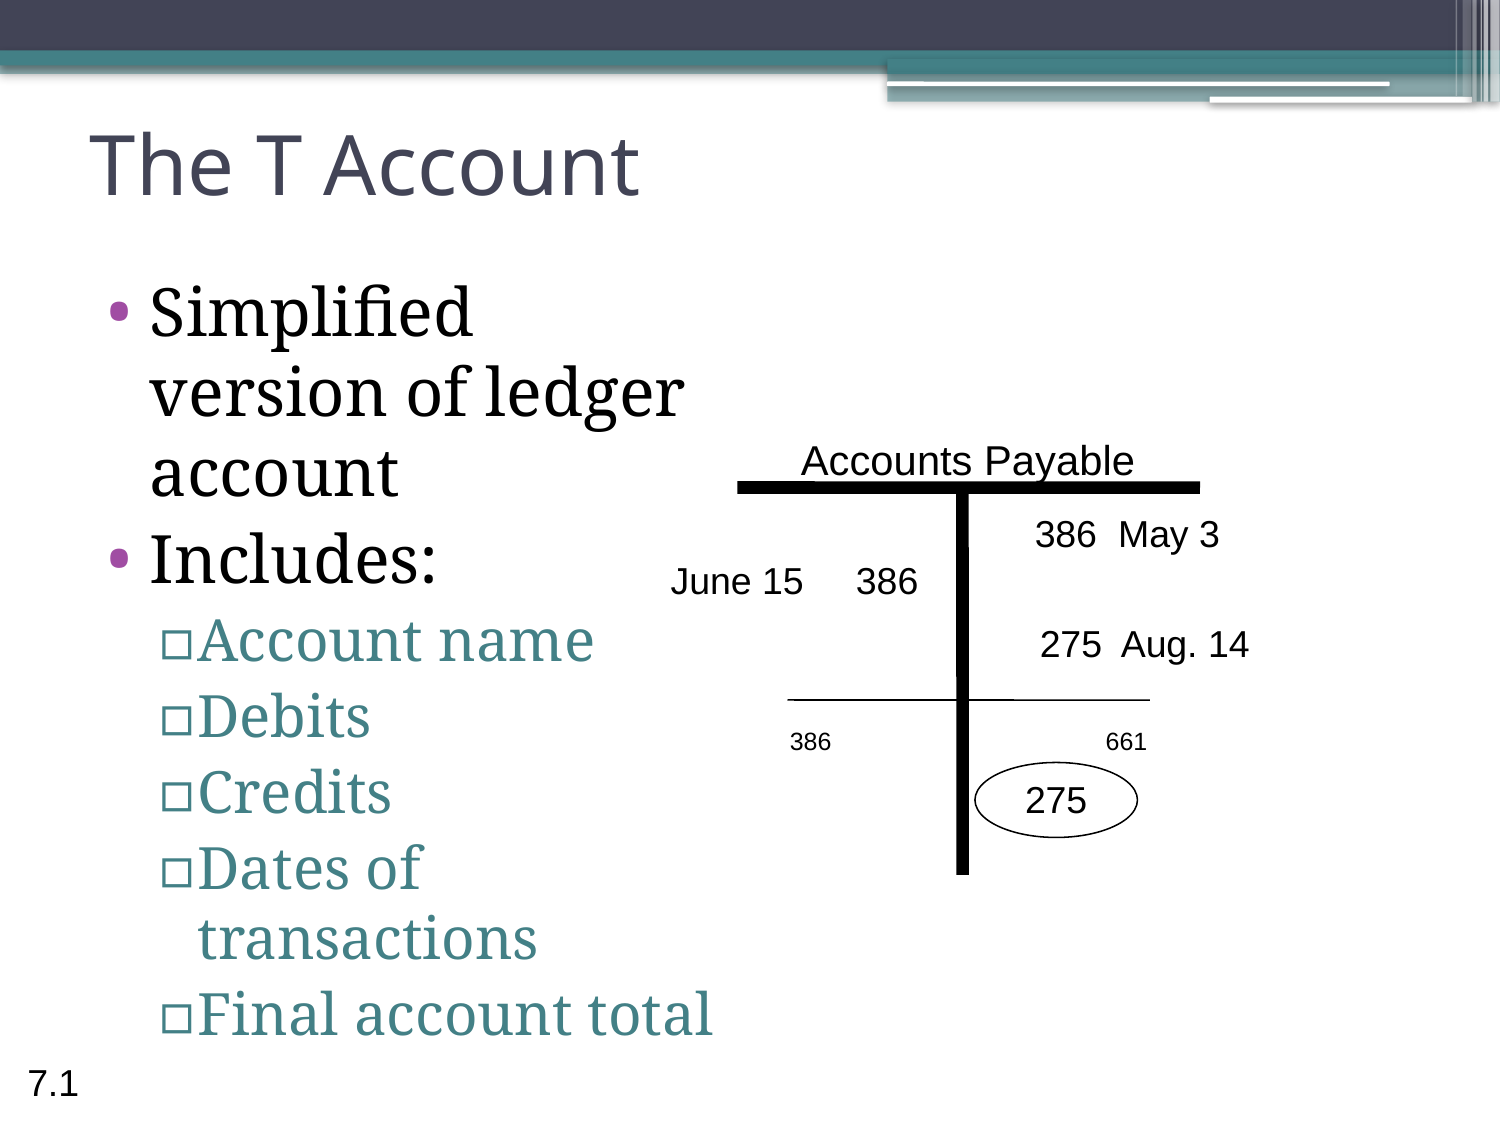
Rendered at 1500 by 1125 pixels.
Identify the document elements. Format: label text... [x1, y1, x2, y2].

text_box 661 [1090, 717, 1163, 763]
title The T Account [75, 75, 1425, 250]
text_box 386 May 3 [1020, 502, 1236, 562]
list Simplified version of ledger account Includes: Account name Debits Credits Dates of transactions Final account total [75, 262, 738, 1112]
text_box [974, 762, 1138, 838]
text_box June 15 386 [655, 549, 933, 610]
text_box Accounts Payable [786, 426, 1150, 492]
text_box 7.1 [12, 1051, 100, 1112]
text_box 275 Aug. 14 [1025, 612, 1281, 673]
text_box 386 [774, 717, 847, 763]
